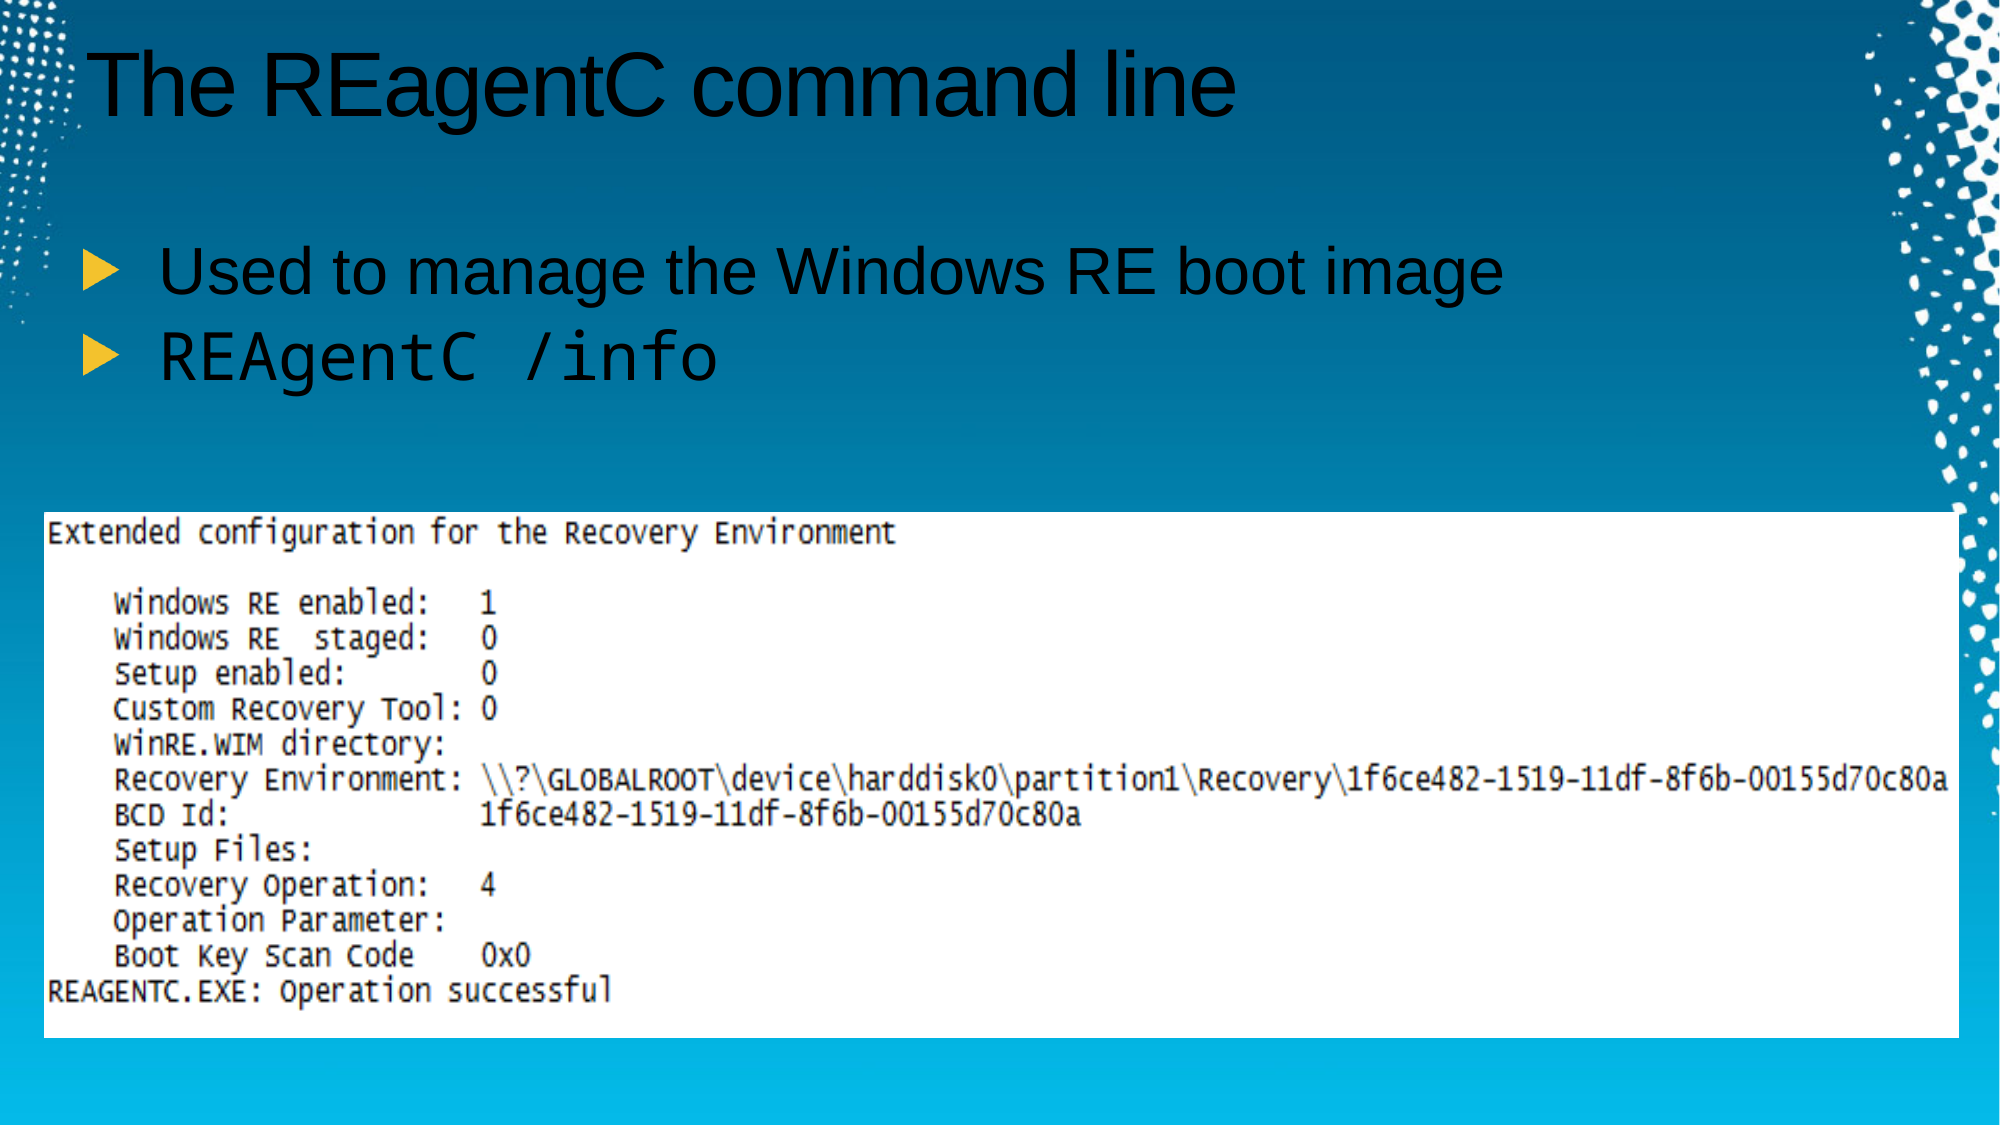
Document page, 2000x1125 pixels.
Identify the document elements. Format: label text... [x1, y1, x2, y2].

picture [18, 0, 29, 6]
picture [1980, 460, 1987, 469]
picture [1963, 535, 1977, 550]
picture [1990, 492, 2000, 505]
picture [33, 88, 42, 97]
picture [6, 97, 12, 105]
picture [26, 57, 34, 68]
picture [55, 62, 62, 69]
picture [1925, 141, 1935, 155]
picture [1982, 714, 1993, 729]
picture [1979, 657, 1995, 676]
picture [38, 74, 47, 80]
picture [1920, 257, 1932, 264]
picture [1978, 517, 1987, 527]
picture [1935, 431, 1946, 449]
picture [34, 101, 43, 111]
picture [1991, 637, 2000, 652]
picture [43, 42, 49, 53]
picture [1892, 212, 1902, 216]
picture [1935, 379, 1948, 391]
picture [1995, 582, 2000, 595]
picture [1993, 321, 2000, 339]
picture [1930, 291, 1941, 297]
picture [31, 131, 37, 138]
picture [1948, 413, 1958, 424]
picture [1991, 747, 2000, 765]
picture [1988, 547, 2000, 561]
title The REagentC command line [85, 37, 1914, 138]
picture [1942, 465, 1958, 483]
picture [28, 42, 36, 53]
picture [1919, 367, 1930, 378]
picture [42, 31, 53, 39]
picture [17, 129, 23, 136]
picture [1981, 604, 2000, 620]
picture [1983, 404, 1992, 414]
picture [1963, 278, 1976, 291]
picture [1926, 344, 1939, 358]
picture [41, 59, 48, 67]
picture [1922, 200, 1934, 207]
picture [24, 72, 32, 79]
picture [1911, 223, 1918, 230]
picture [1970, 426, 1980, 436]
picture [16, 22, 23, 34]
picture [1917, 308, 1929, 326]
picture [1988, 691, 2000, 709]
picture [1915, 109, 1924, 119]
picture [84, 250, 117, 289]
picture [1984, 349, 1992, 357]
list Used to manage the Windows RE boot image REAgentC /info [83, 237, 1917, 511]
picture [1973, 368, 1982, 380]
picture [1958, 445, 1968, 460]
picture [0, 155, 5, 163]
picture [1928, 399, 1939, 415]
picture [1914, 164, 1923, 177]
picture [18, 13, 26, 19]
picture [1898, 188, 1912, 198]
picture [1955, 246, 1965, 256]
picture [1935, 0, 2000, 306]
picture [1953, 301, 1962, 312]
picture [47, 0, 57, 10]
picture [1921, 0, 1934, 8]
picture [1929, 27, 1945, 45]
picture [33, 116, 40, 124]
picture [1992, 438, 2000, 448]
picture [1963, 589, 1976, 607]
picture [1969, 625, 1985, 642]
picture [3, 10, 11, 18]
picture [1960, 392, 1970, 403]
picture [1974, 683, 1985, 694]
picture [56, 47, 64, 55]
picture [13, 41, 25, 49]
picture [54, 76, 60, 83]
picture [1941, 324, 1952, 332]
picture [1942, 269, 1953, 276]
picture [16, 143, 21, 151]
picture [58, 32, 66, 41]
picture [11, 55, 21, 64]
picture [84, 335, 117, 374]
picture [0, 24, 9, 33]
picture [1938, 122, 1950, 133]
picture [1972, 312, 1985, 322]
picture [30, 14, 40, 23]
picture [1994, 382, 2000, 391]
picture [9, 84, 15, 91]
picture [29, 27, 38, 38]
picture [1957, 187, 1971, 200]
picture [1889, 152, 1901, 166]
picture [10, 69, 17, 78]
picture [1945, 213, 1955, 220]
picture [1925, 87, 1941, 99]
picture [1968, 481, 1978, 492]
picture [45, 16, 55, 24]
picture [1946, 155, 1961, 167]
picture [45, 502, 1967, 1037]
picture [1932, 235, 1943, 241]
picture [1935, 177, 1945, 189]
picture [1963, 335, 1972, 344]
picture [33, 0, 42, 10]
picture [1972, 570, 1986, 583]
picture [0, 40, 9, 45]
picture [1950, 359, 1960, 366]
